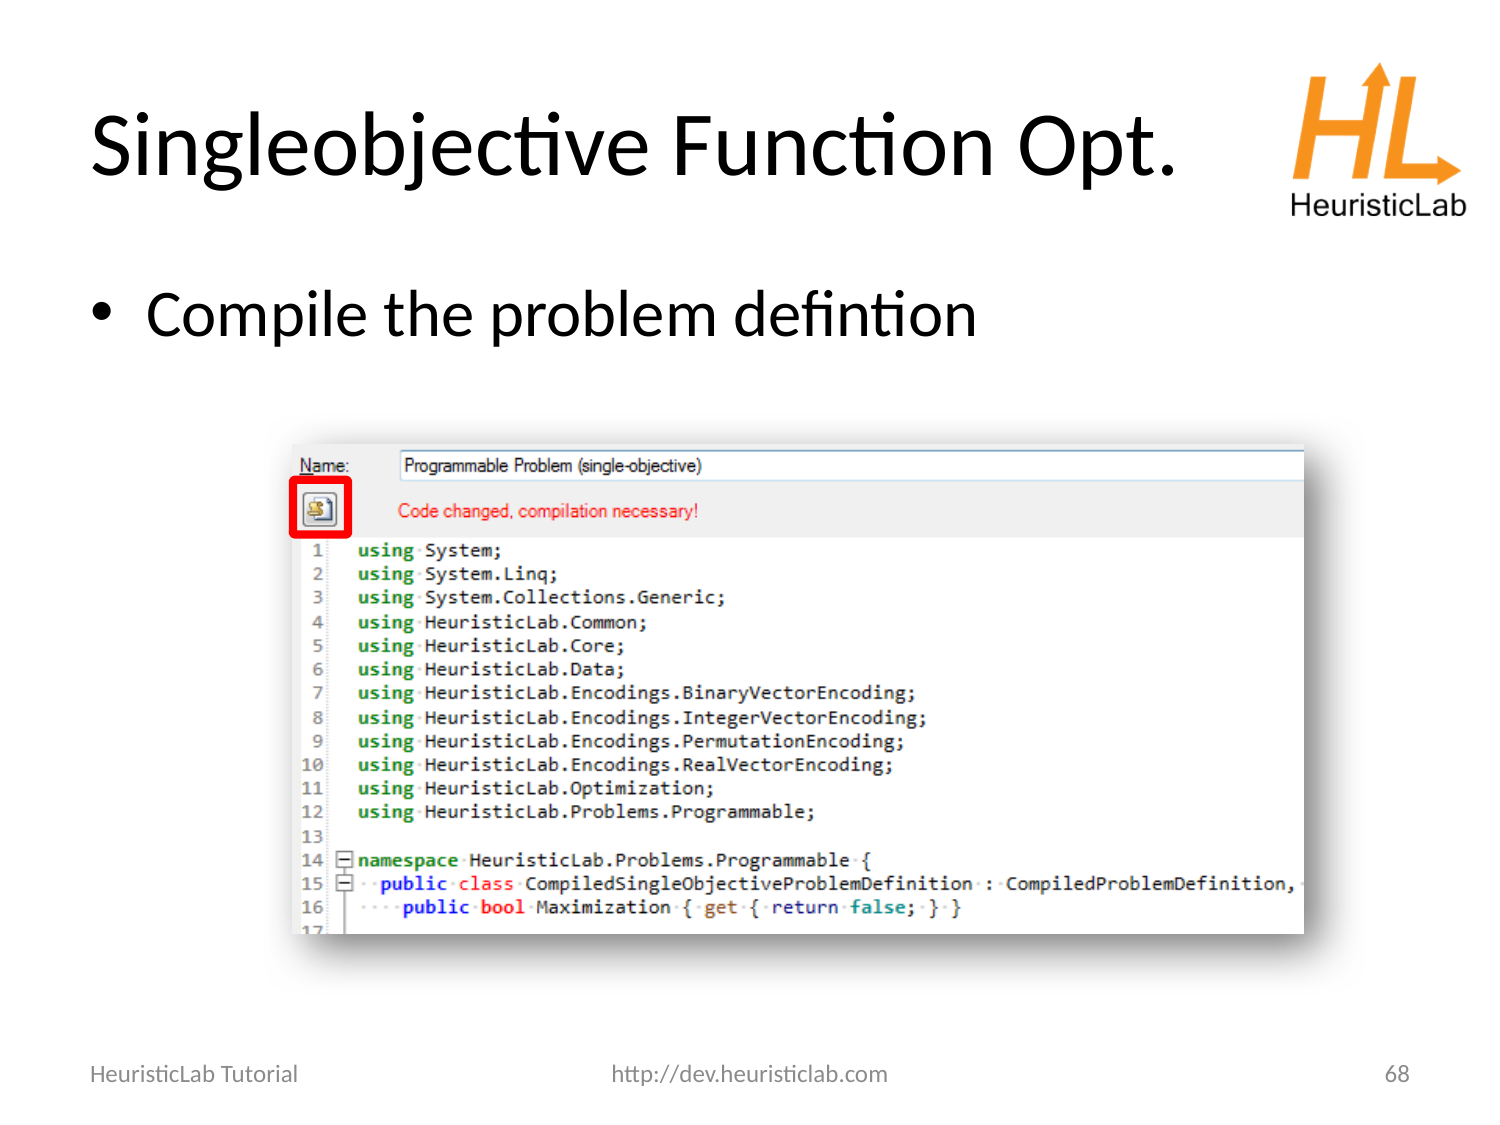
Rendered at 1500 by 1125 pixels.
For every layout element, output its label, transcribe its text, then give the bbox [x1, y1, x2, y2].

list Compile the problem defintion [75, 262, 1425, 1005]
picture [1281, 27, 1474, 244]
slide_number 68 [1074, 1042, 1425, 1103]
slide_number HeuristicLab Tutorial [75, 1042, 425, 1103]
title Singleobjective Function Opt. [75, 45, 1282, 233]
picture [292, 444, 1305, 934]
footer http://dev.heuristiclab.com [512, 1042, 988, 1103]
